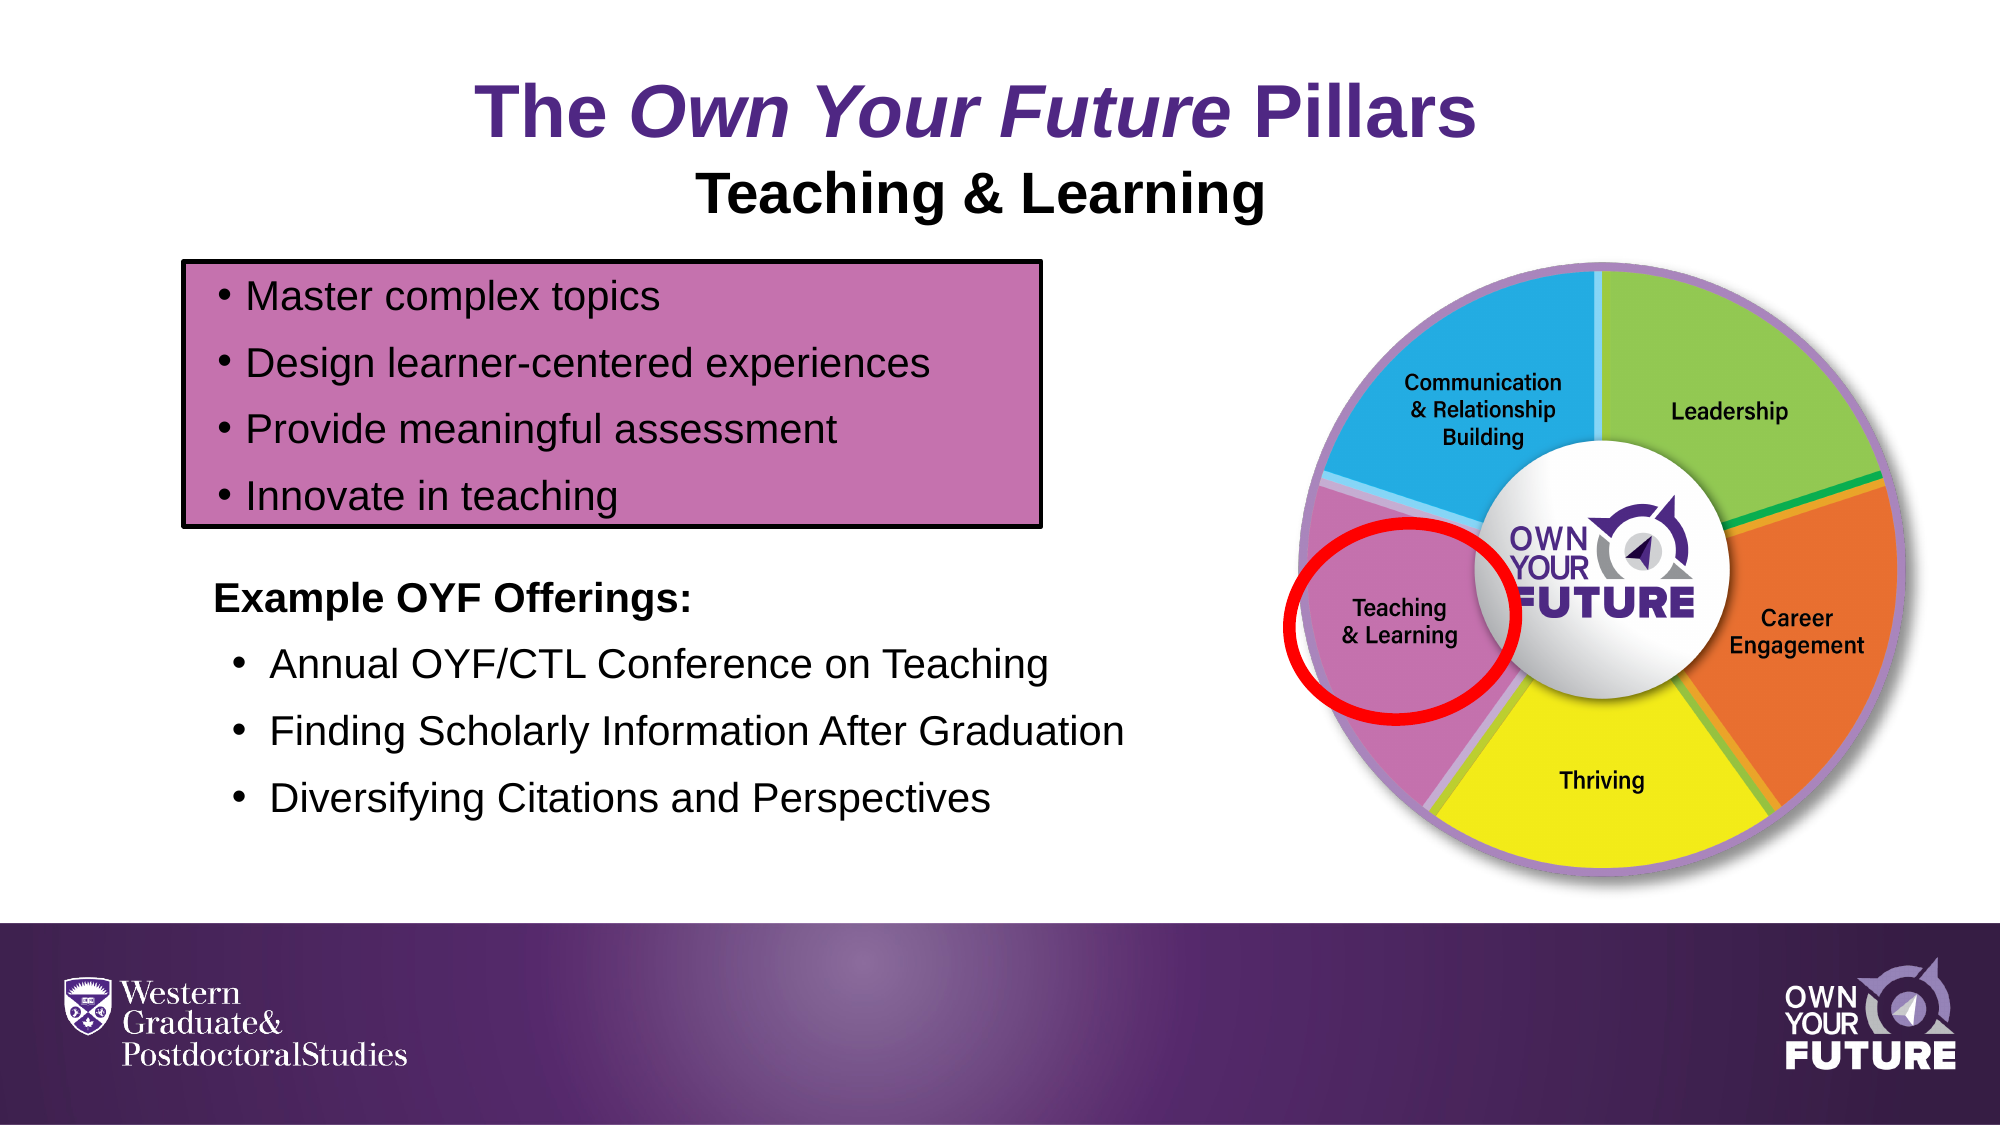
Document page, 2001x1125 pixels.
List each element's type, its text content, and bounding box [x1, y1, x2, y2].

text_box Teaching & Learning [385, 148, 1577, 233]
picture [1280, 232, 1939, 905]
text_box Example OYF Offerings: Annual OYF/CTL Conference on Teaching Finding Scholarly Information After Graduation Diversifying Citations and Perspectives [198, 563, 1275, 829]
title The Own Your Future Pillars [137, 37, 1863, 166]
picture [0, 923, 2000, 1125]
text_box Master complex topics Design learner-centered experiences Provide meaningful assessment Innovate in teaching [183, 261, 1042, 527]
